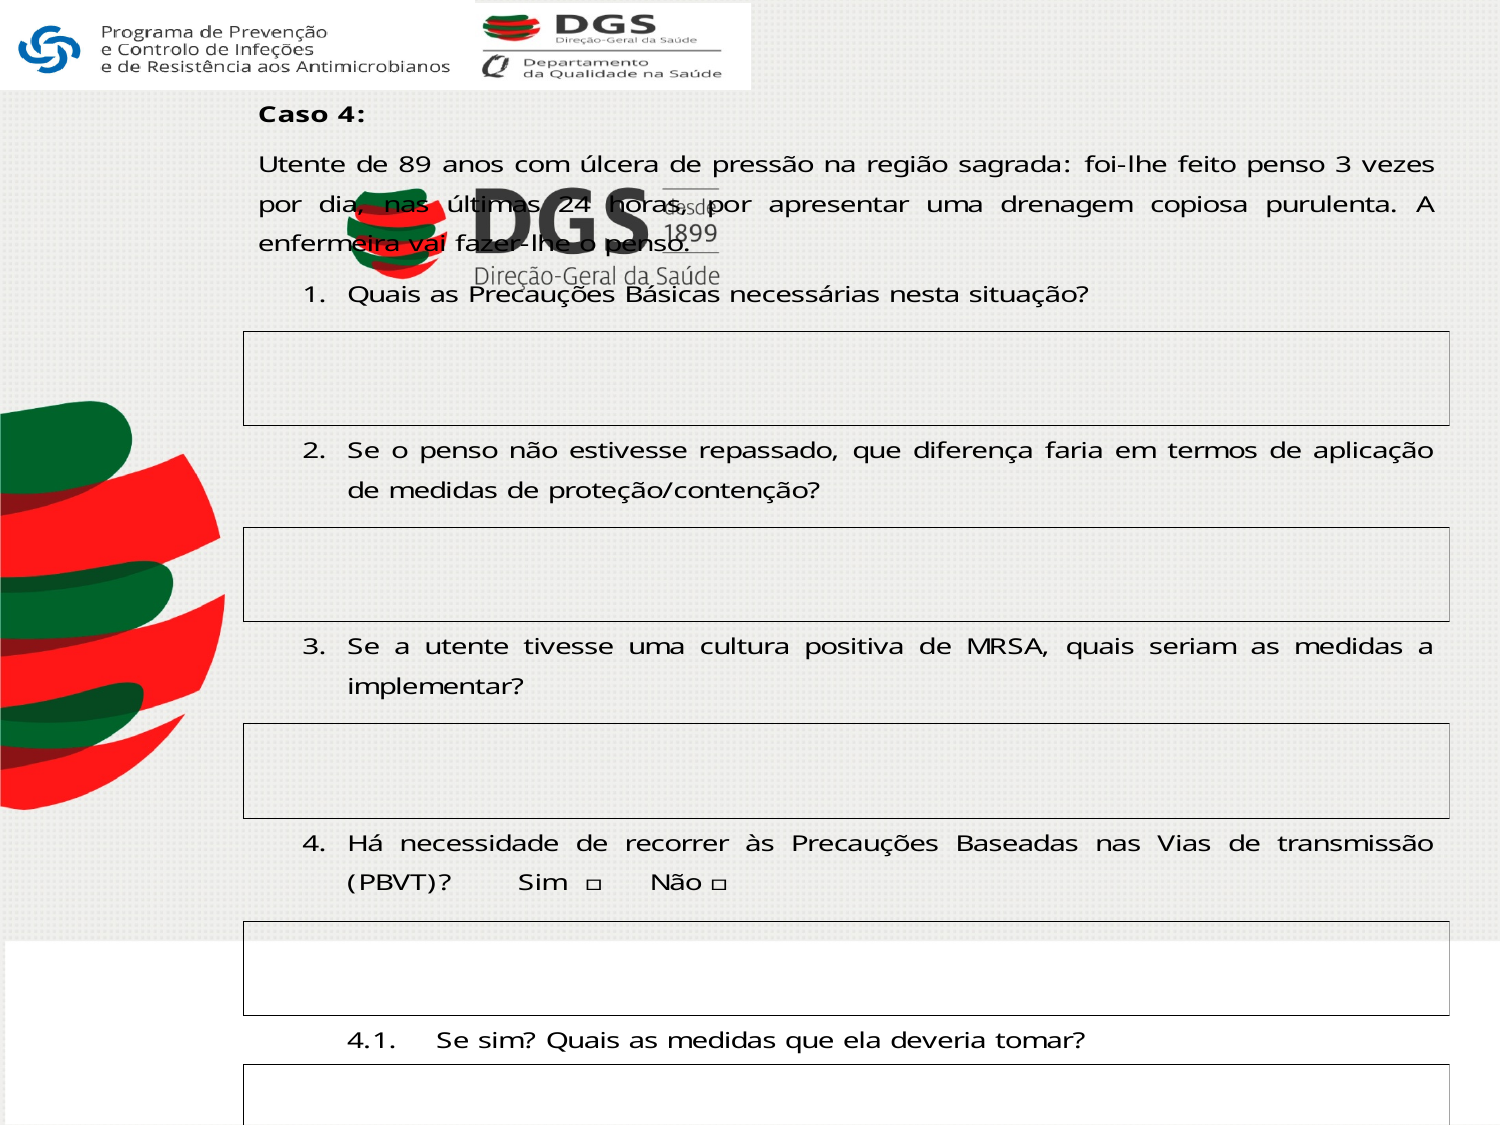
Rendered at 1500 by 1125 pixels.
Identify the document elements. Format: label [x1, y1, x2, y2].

picture [0, 0, 1500, 1125]
text_box [477, 0, 1500, 75]
